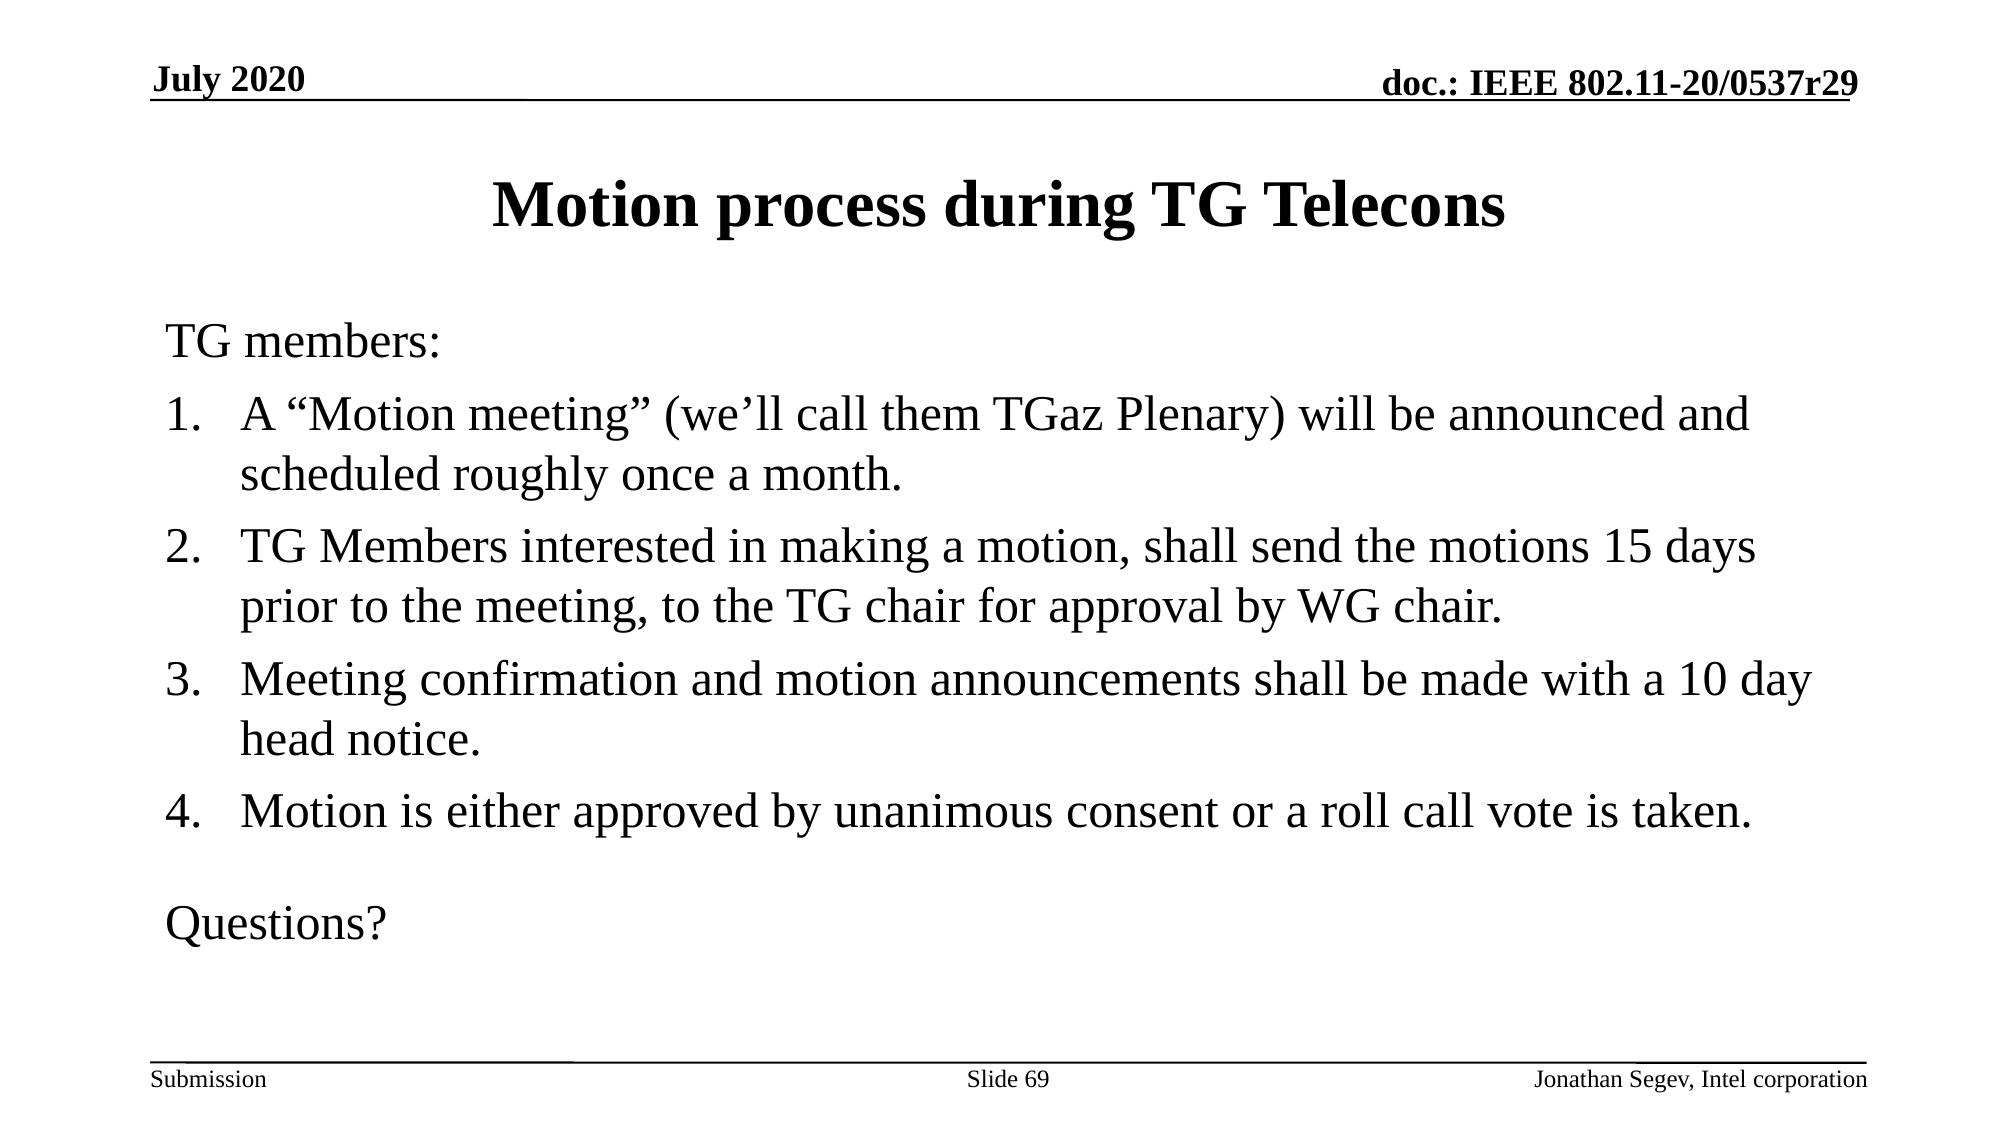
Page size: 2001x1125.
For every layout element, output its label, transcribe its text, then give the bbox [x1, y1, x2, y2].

title Motion process during TG Telecons [149, 112, 1850, 288]
slide_number Slide 69 [950, 1061, 1067, 1123]
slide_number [152, 54, 563, 100]
list TG members: A “Motion meeting” (we’ll call them TGaz Plenary) will be announced and scheduled roughly once a month. TG Members interested in making a motion, shall send the motions 15 days prior to the meeting, to the TG chair for approval by WG chair. Meeting confirmation and motion announcements shall be made with a 10 day head notice. Motion is either approved by unanimous consent or a roll call vote is taken. Questions? [149, 299, 1850, 1000]
footer Jonathan Segev, Intel corporation [1171, 1061, 1869, 1093]
